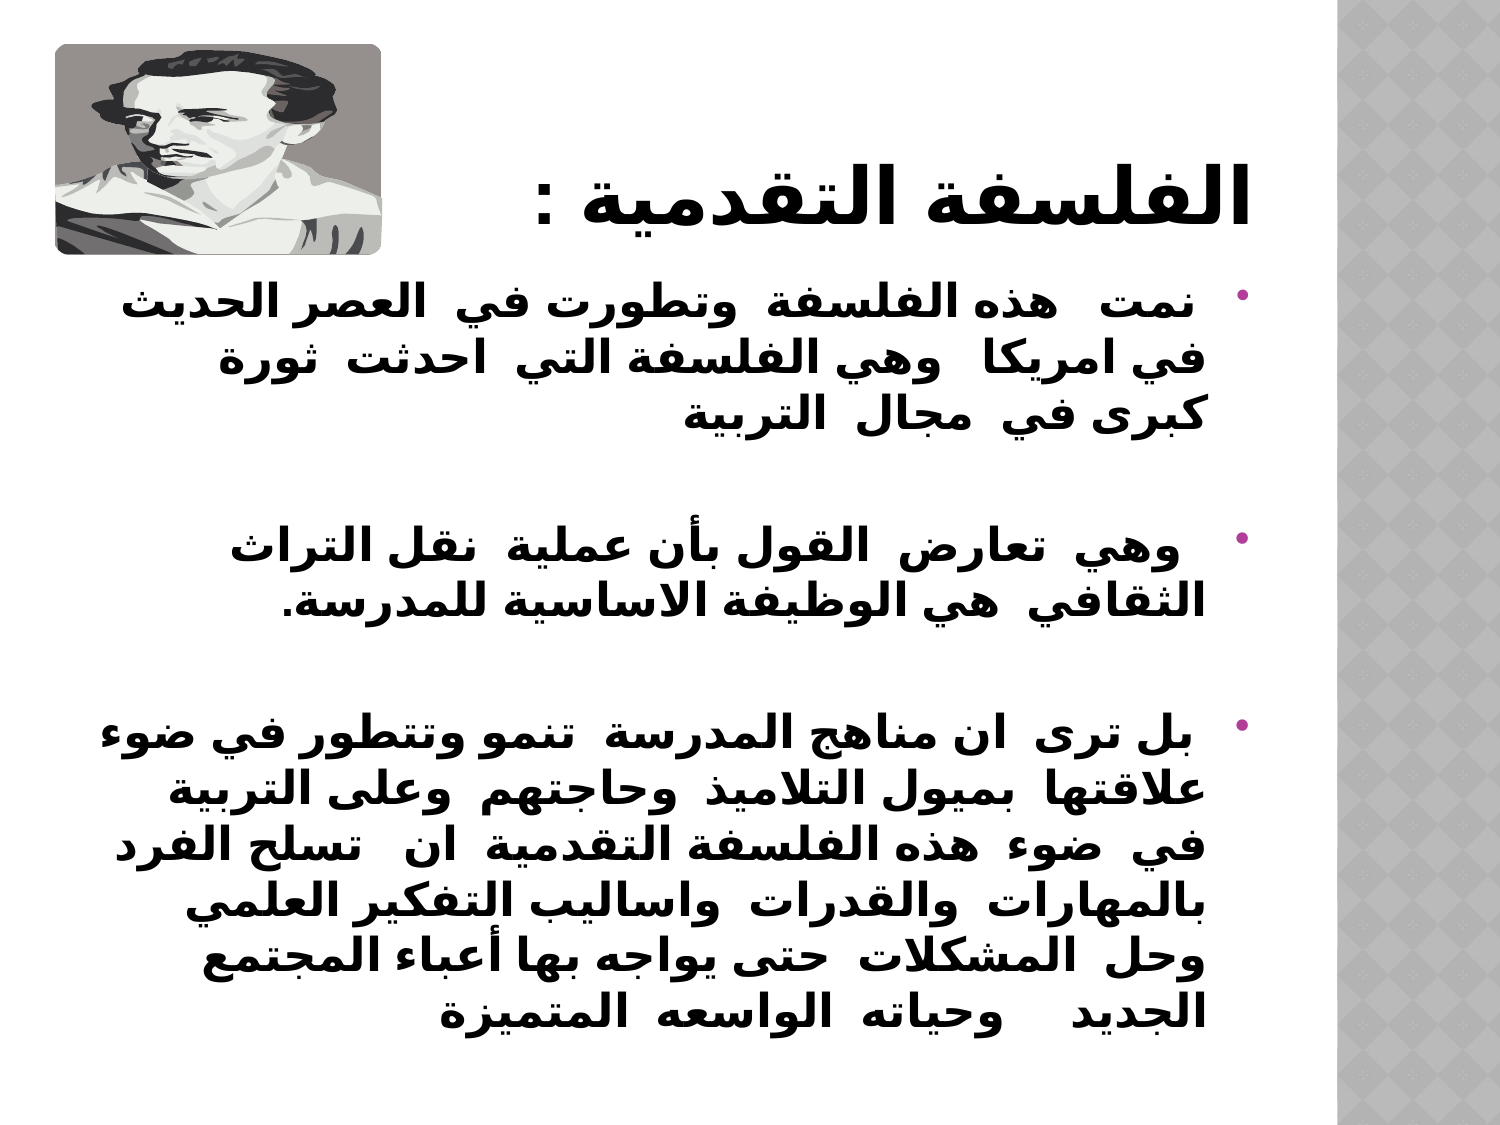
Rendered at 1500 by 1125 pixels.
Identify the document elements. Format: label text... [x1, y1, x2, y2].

title الفلسفة التقدمية : [390, 52, 1263, 240]
picture [52, 42, 385, 256]
list نمت هذه الفلسفة وتطورت في العصر الحديث في امريكا وهي الفلسفة التي احدثت ثورة كبرى في مجال التربية وهي تعارض القول بأن عملية نقل التراث الثقافي هي الوظيفة الاساسية للمدرسة. بل ترى ان مناهج المدرسة تنمو وتتطور في ضوء علاقتها بميول التلاميذ وحاجتهم وعلى التربية في ضوء هذه الفلسفة التقدمية ان تسلح الفرد بالمهارات والقدرات واساليب التفكير العلمي وحل المشكلات حتى يواجه بها أعباء المجتمع الجديد وحياته الواسعه المتميزة [75, 264, 1263, 1059]
